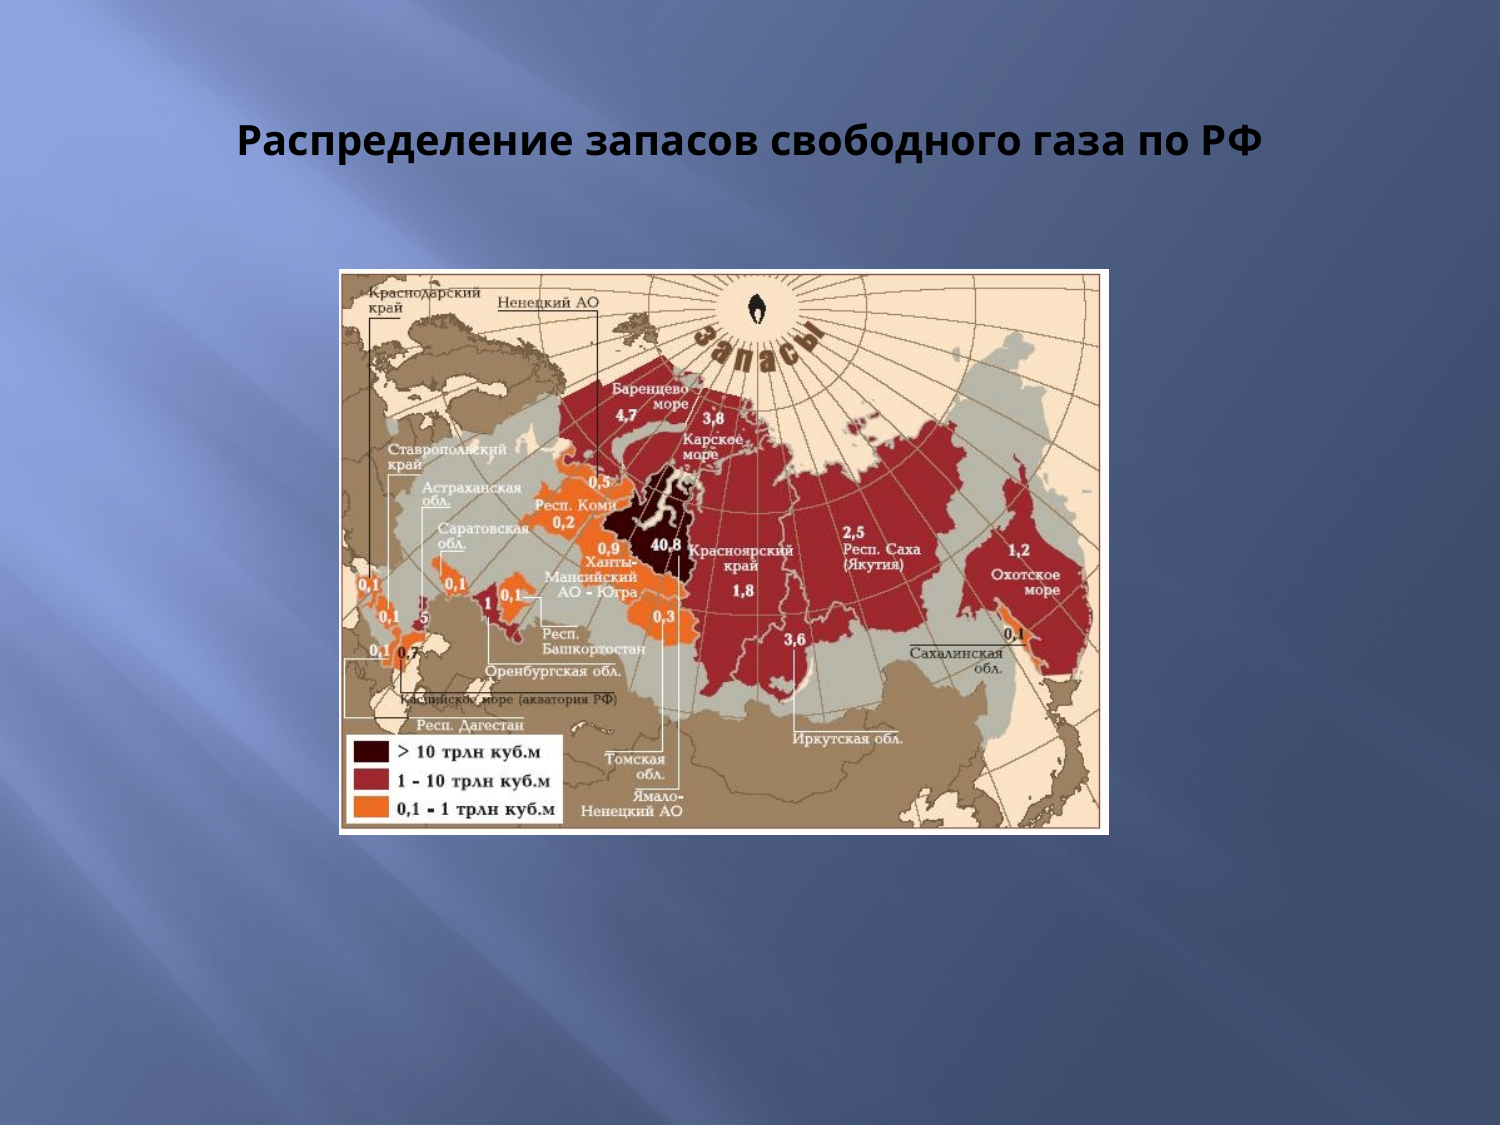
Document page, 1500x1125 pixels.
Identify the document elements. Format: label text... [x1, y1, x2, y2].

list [339, 269, 1109, 835]
title Распределение запасов свободного газа по РФ [75, 45, 1425, 233]
